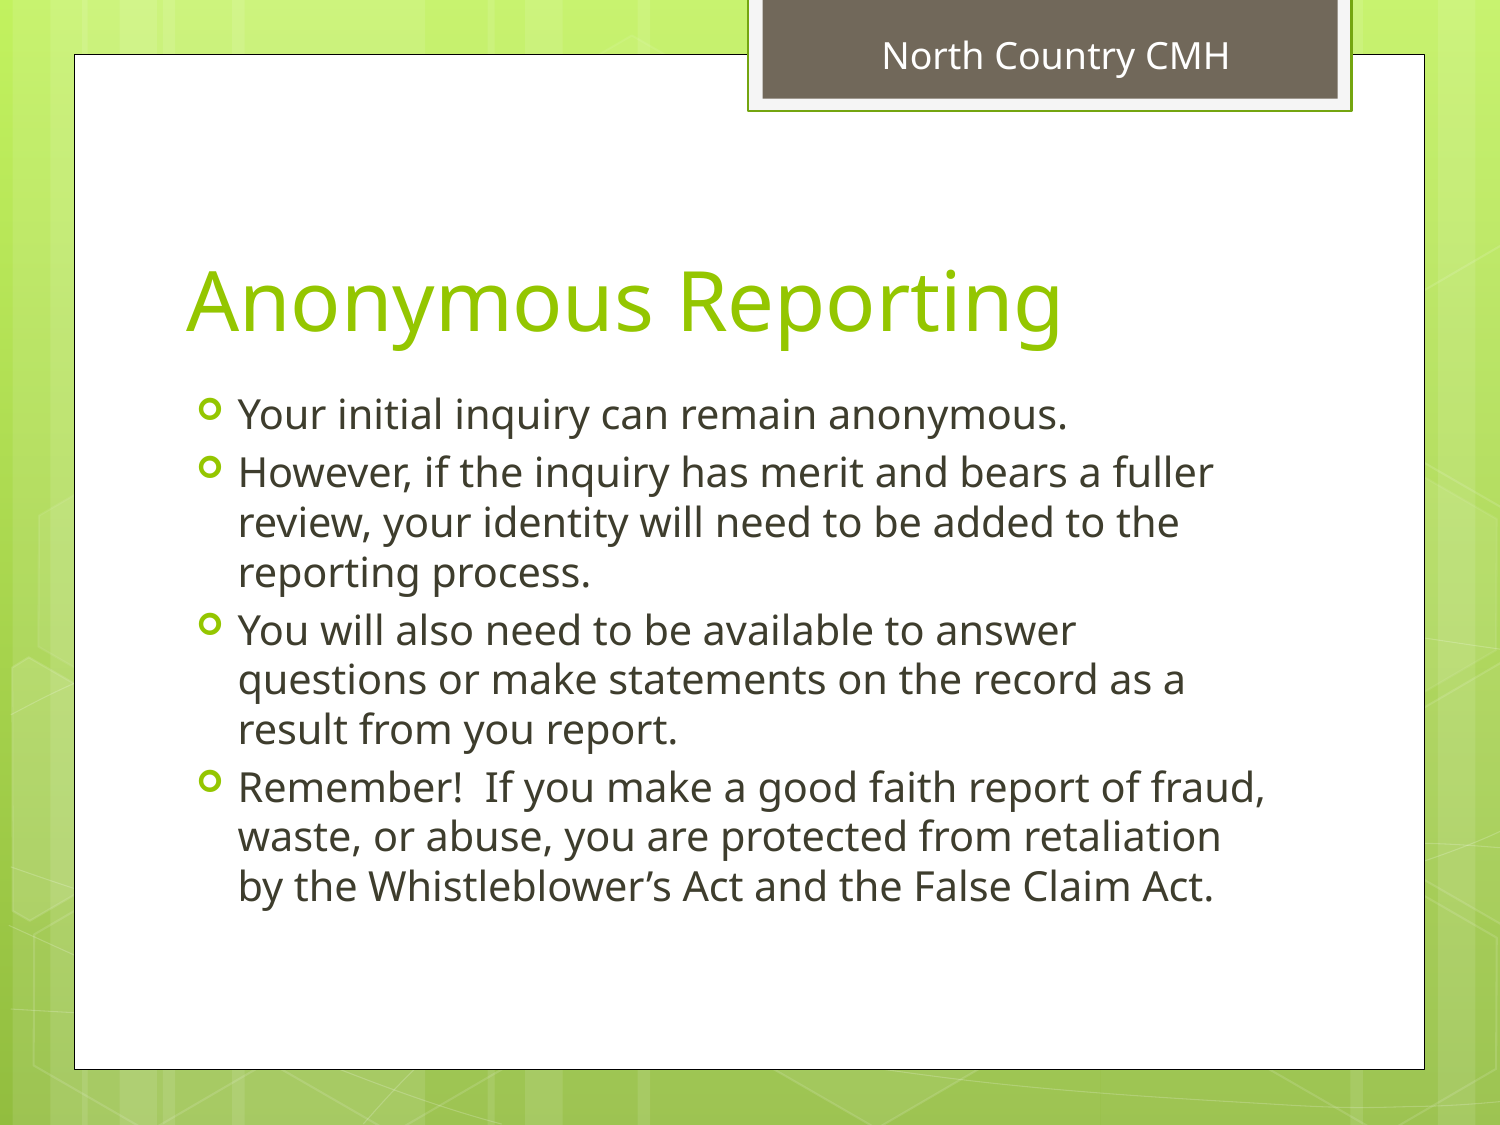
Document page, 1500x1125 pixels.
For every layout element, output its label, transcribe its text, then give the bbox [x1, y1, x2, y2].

list Your initial inquiry can remain anonymous. However, if the inquiry has merit and bears a fuller review, your identity will need to be added to the reporting process. You will also need to be available to answer questions or make statements on the record as a result from you report. Remember! If you make a good faith report of fraud, waste, or abuse, you are protected from retaliation by the Whistleblower’s Act and the False Claim Act. [171, 381, 1283, 957]
title Anonymous Reporting [171, 168, 1324, 357]
